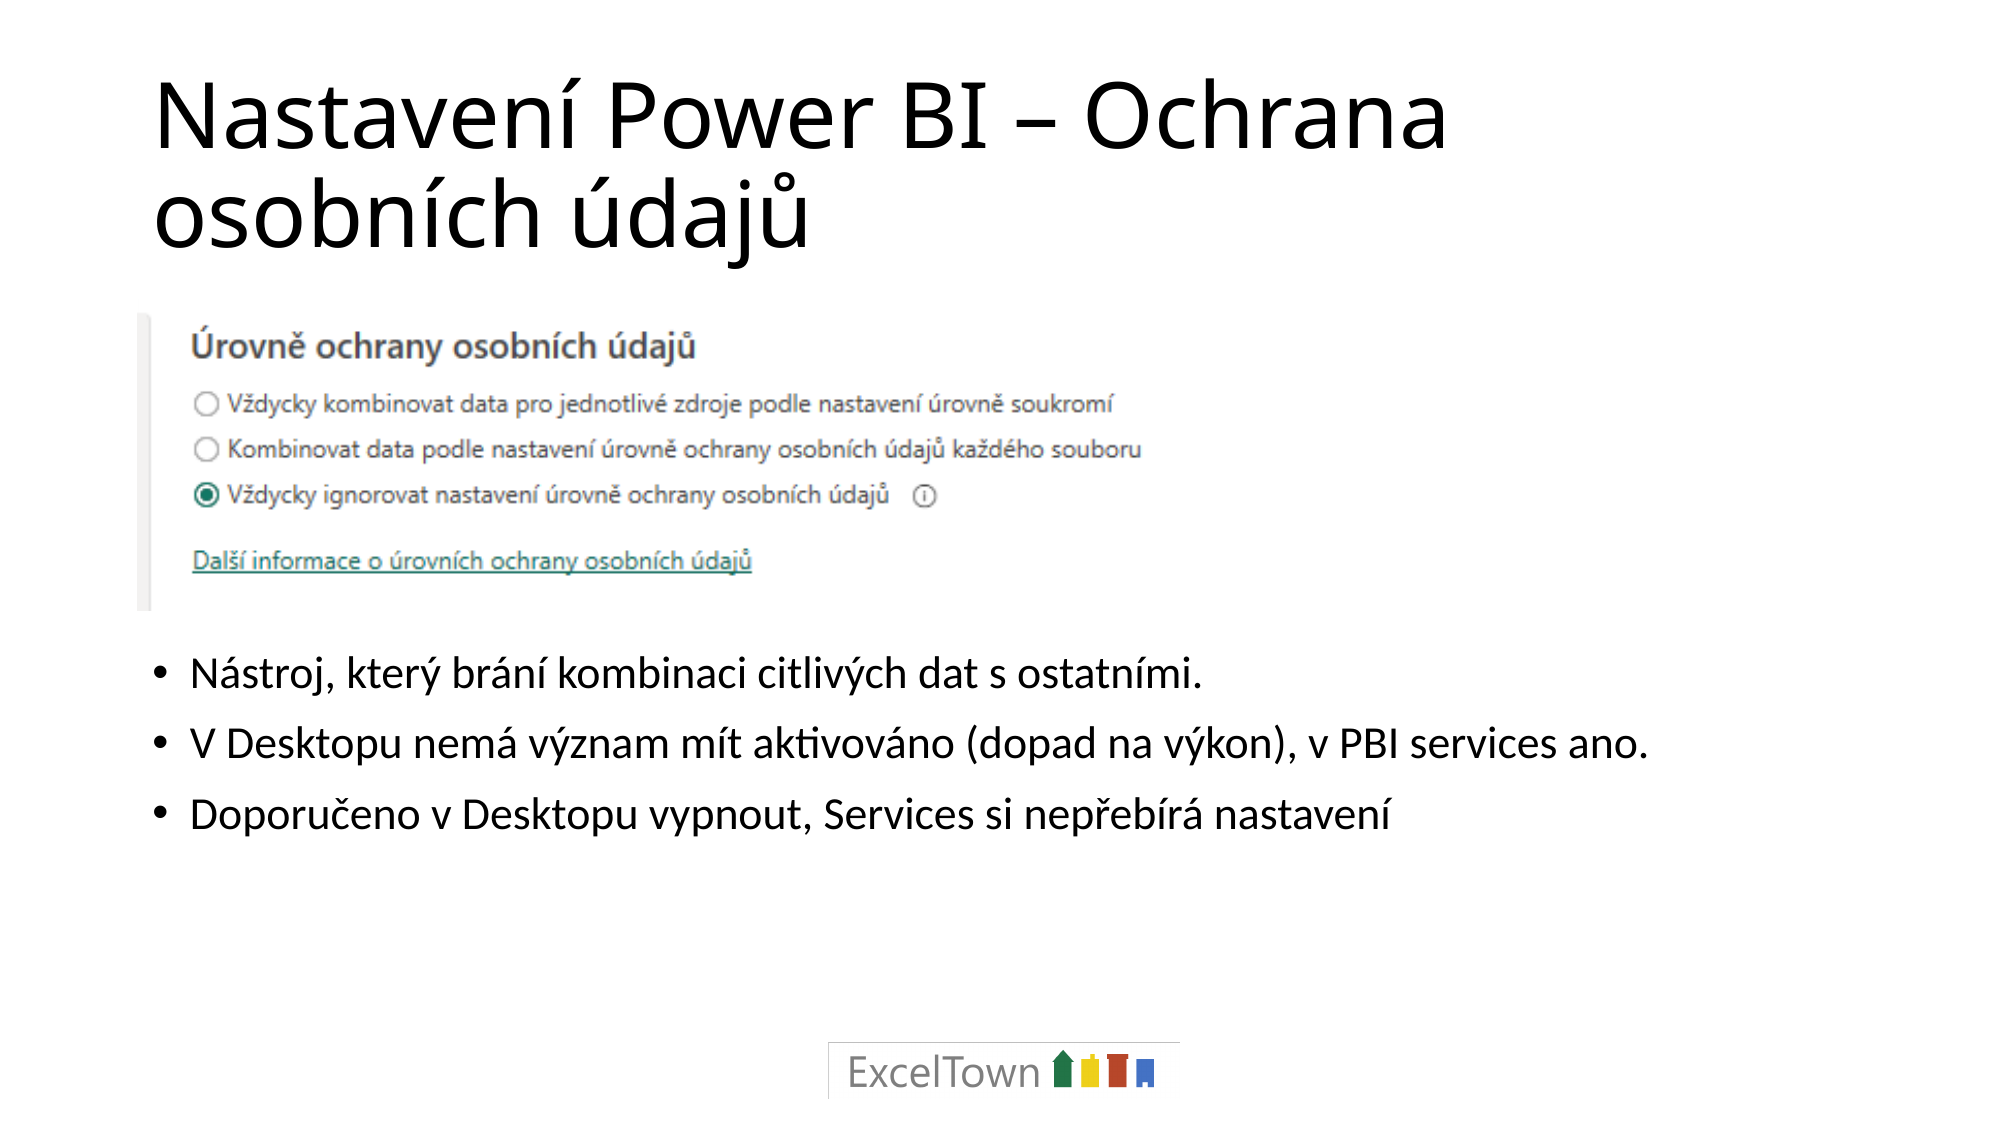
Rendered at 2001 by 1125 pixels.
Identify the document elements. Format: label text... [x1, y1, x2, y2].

picture [701, 1031, 1213, 1123]
list Nástroj, který brání kombinaci citlivých dat s ostatními. V Desktopu nemá význam mít aktivováno (dopad na výkon), v PBI services ano. Doporučeno v Desktopu vypnout, Services si nepřebírá nastavení [137, 299, 1863, 1014]
title Nastavení Power BI – Ochrana osobních údajů [137, 59, 1863, 278]
picture [137, 299, 1244, 611]
